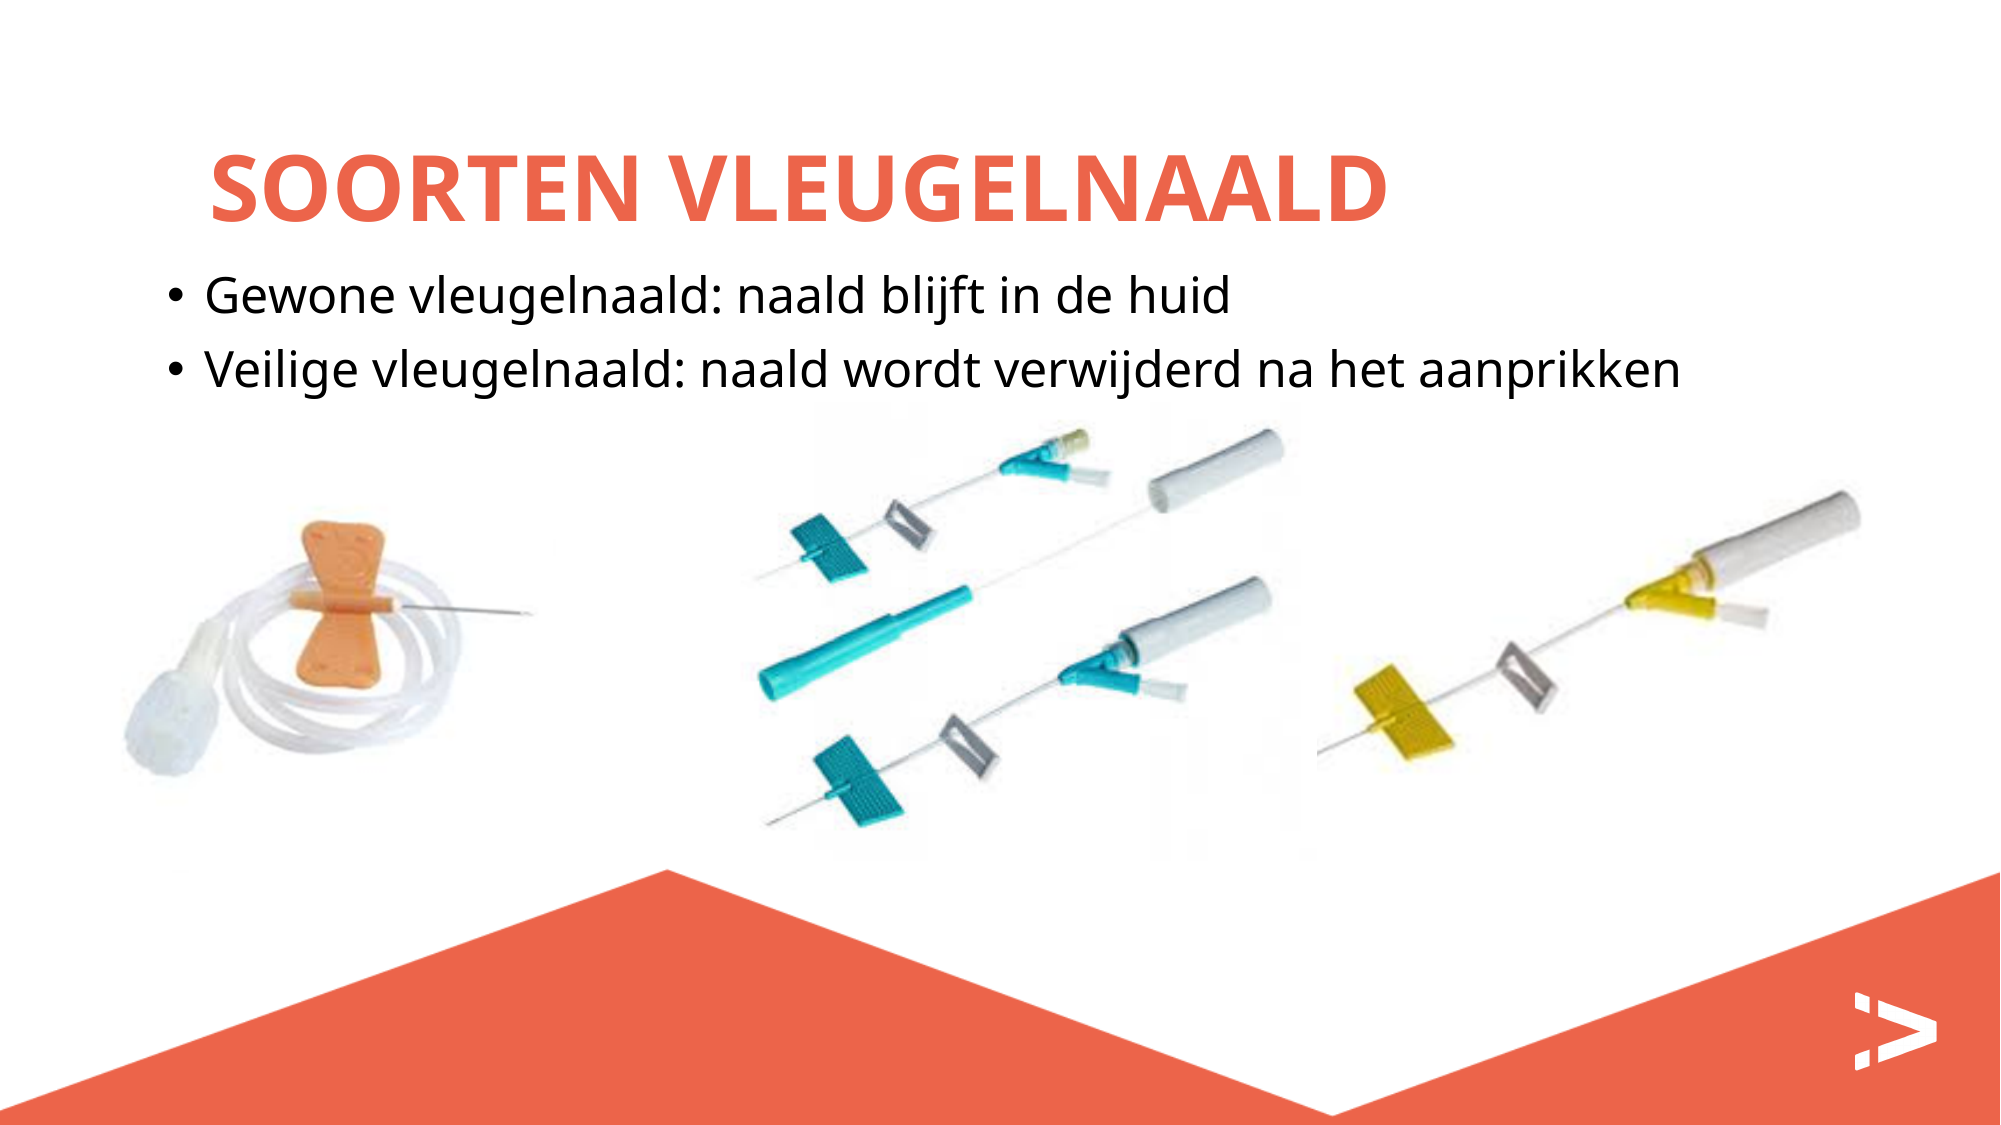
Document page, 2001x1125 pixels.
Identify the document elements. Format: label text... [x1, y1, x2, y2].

title Soorten vleugelnaald [194, 35, 1820, 348]
picture [0, 0, 2000, 1125]
list Gewone vleugelnaald: naald blijft in de huid Veilige vleugelnaald: naald wordt verwijderd na het aanprikken [152, 262, 1778, 430]
